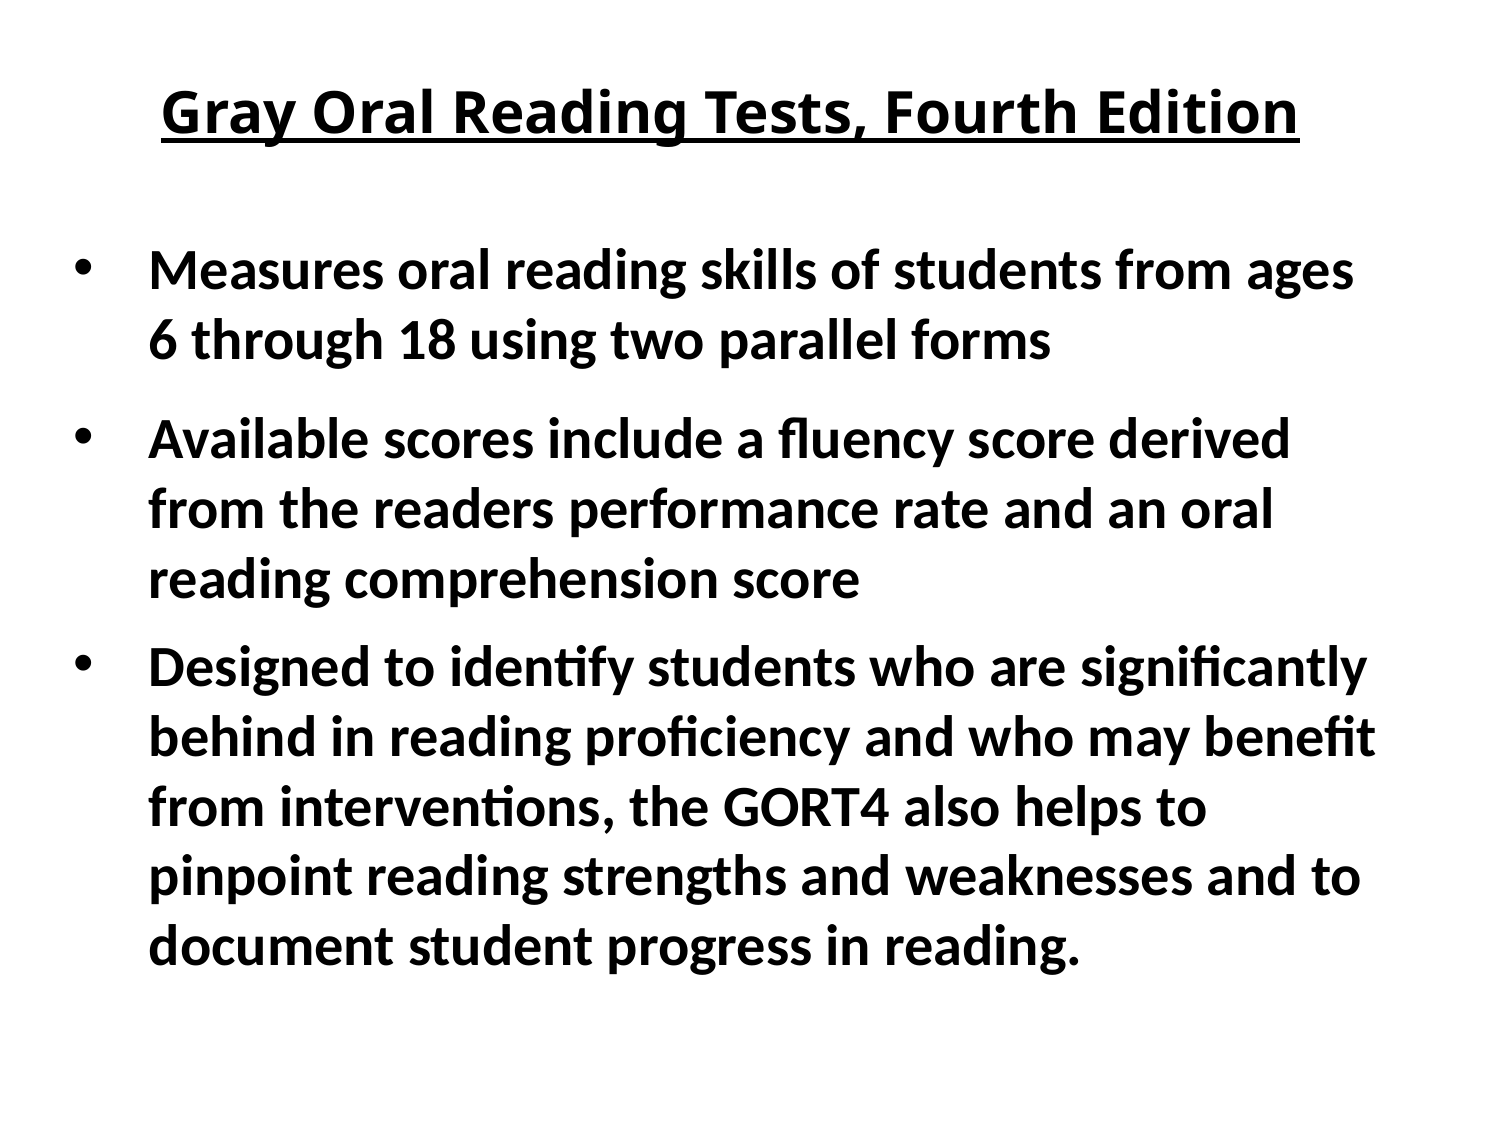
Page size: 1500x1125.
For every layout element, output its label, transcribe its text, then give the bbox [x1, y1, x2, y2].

text_box Gray Oral Reading Tests, Fourth Edition Measures oral reading skills of students from ages 6 through 18 using two parallel forms Available scores include a fluency score derived from the readers performance rate and an oral reading comprehension score Designed to identify students who are significantly behind in reading proficiency and who may benefit from interventions, the GORT4 also helps to pinpoint reading strengths and weaknesses and to document student progress in reading. [59, 67, 1402, 985]
